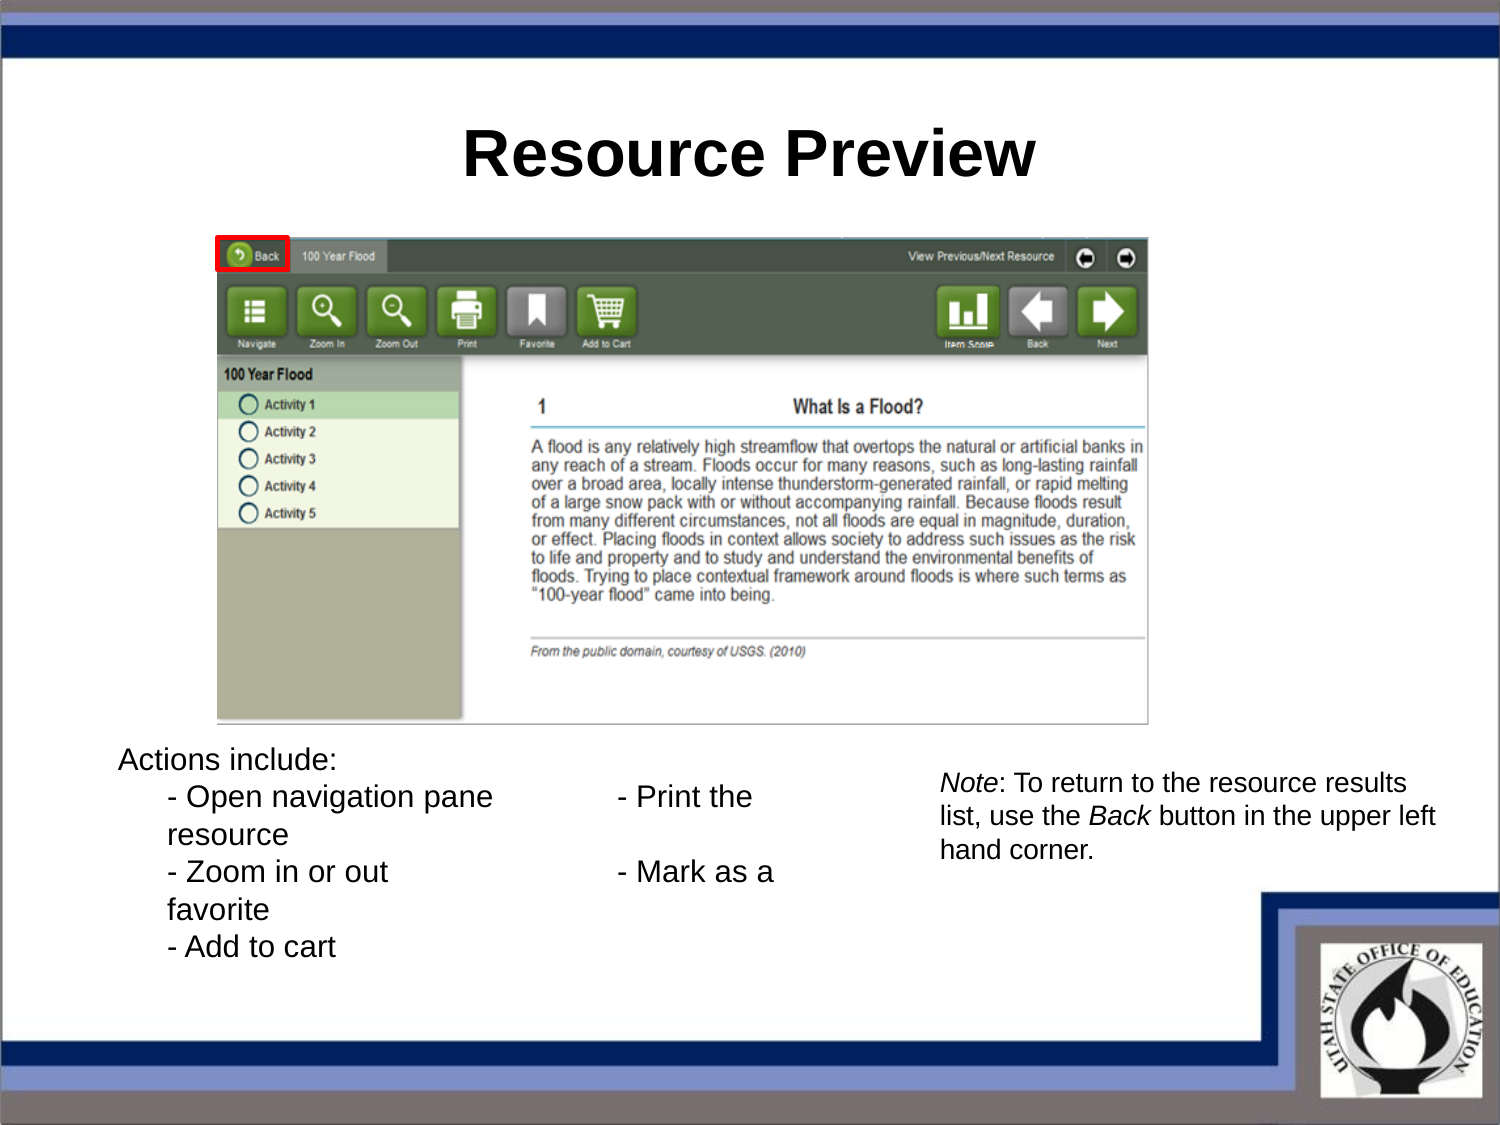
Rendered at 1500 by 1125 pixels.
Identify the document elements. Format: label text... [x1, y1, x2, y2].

text_box Actions include: - Open navigation pane - Print the resource - Zoom in or out - Mark as a favorite - Add to cart [103, 731, 885, 972]
text_box Note: To return to the resource results list, use the Back button in the upper left hand corner. [924, 756, 1452, 873]
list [216, 237, 1151, 726]
picture [0, 0, 1500, 1125]
title Resource Preview [103, 107, 1397, 193]
